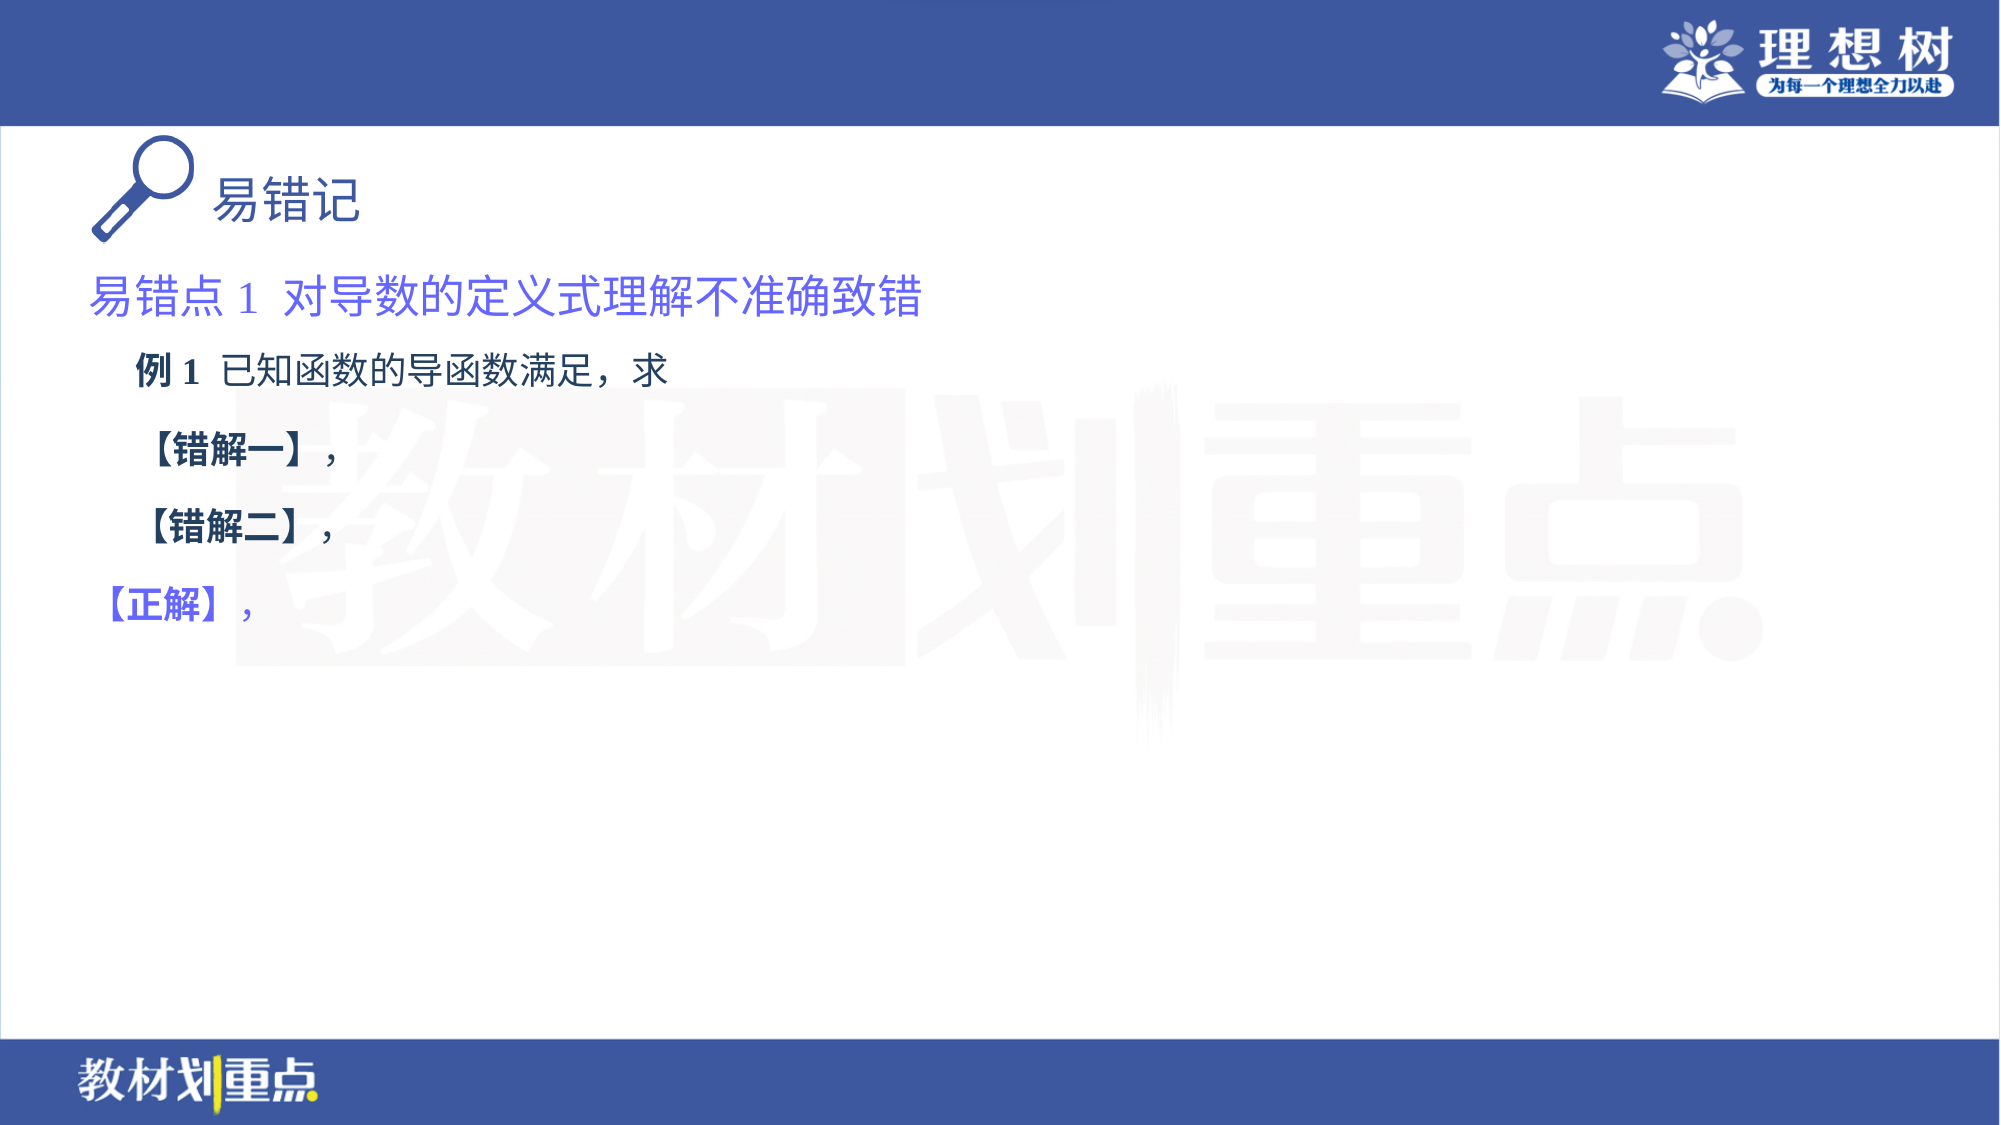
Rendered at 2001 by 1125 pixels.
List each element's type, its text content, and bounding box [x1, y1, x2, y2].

picture [0, 0, 2000, 1125]
text_box 易错点1 对导数的定义式理解不准确致错 [88, 241, 1911, 381]
text_box 易错记 [211, 155, 507, 241]
